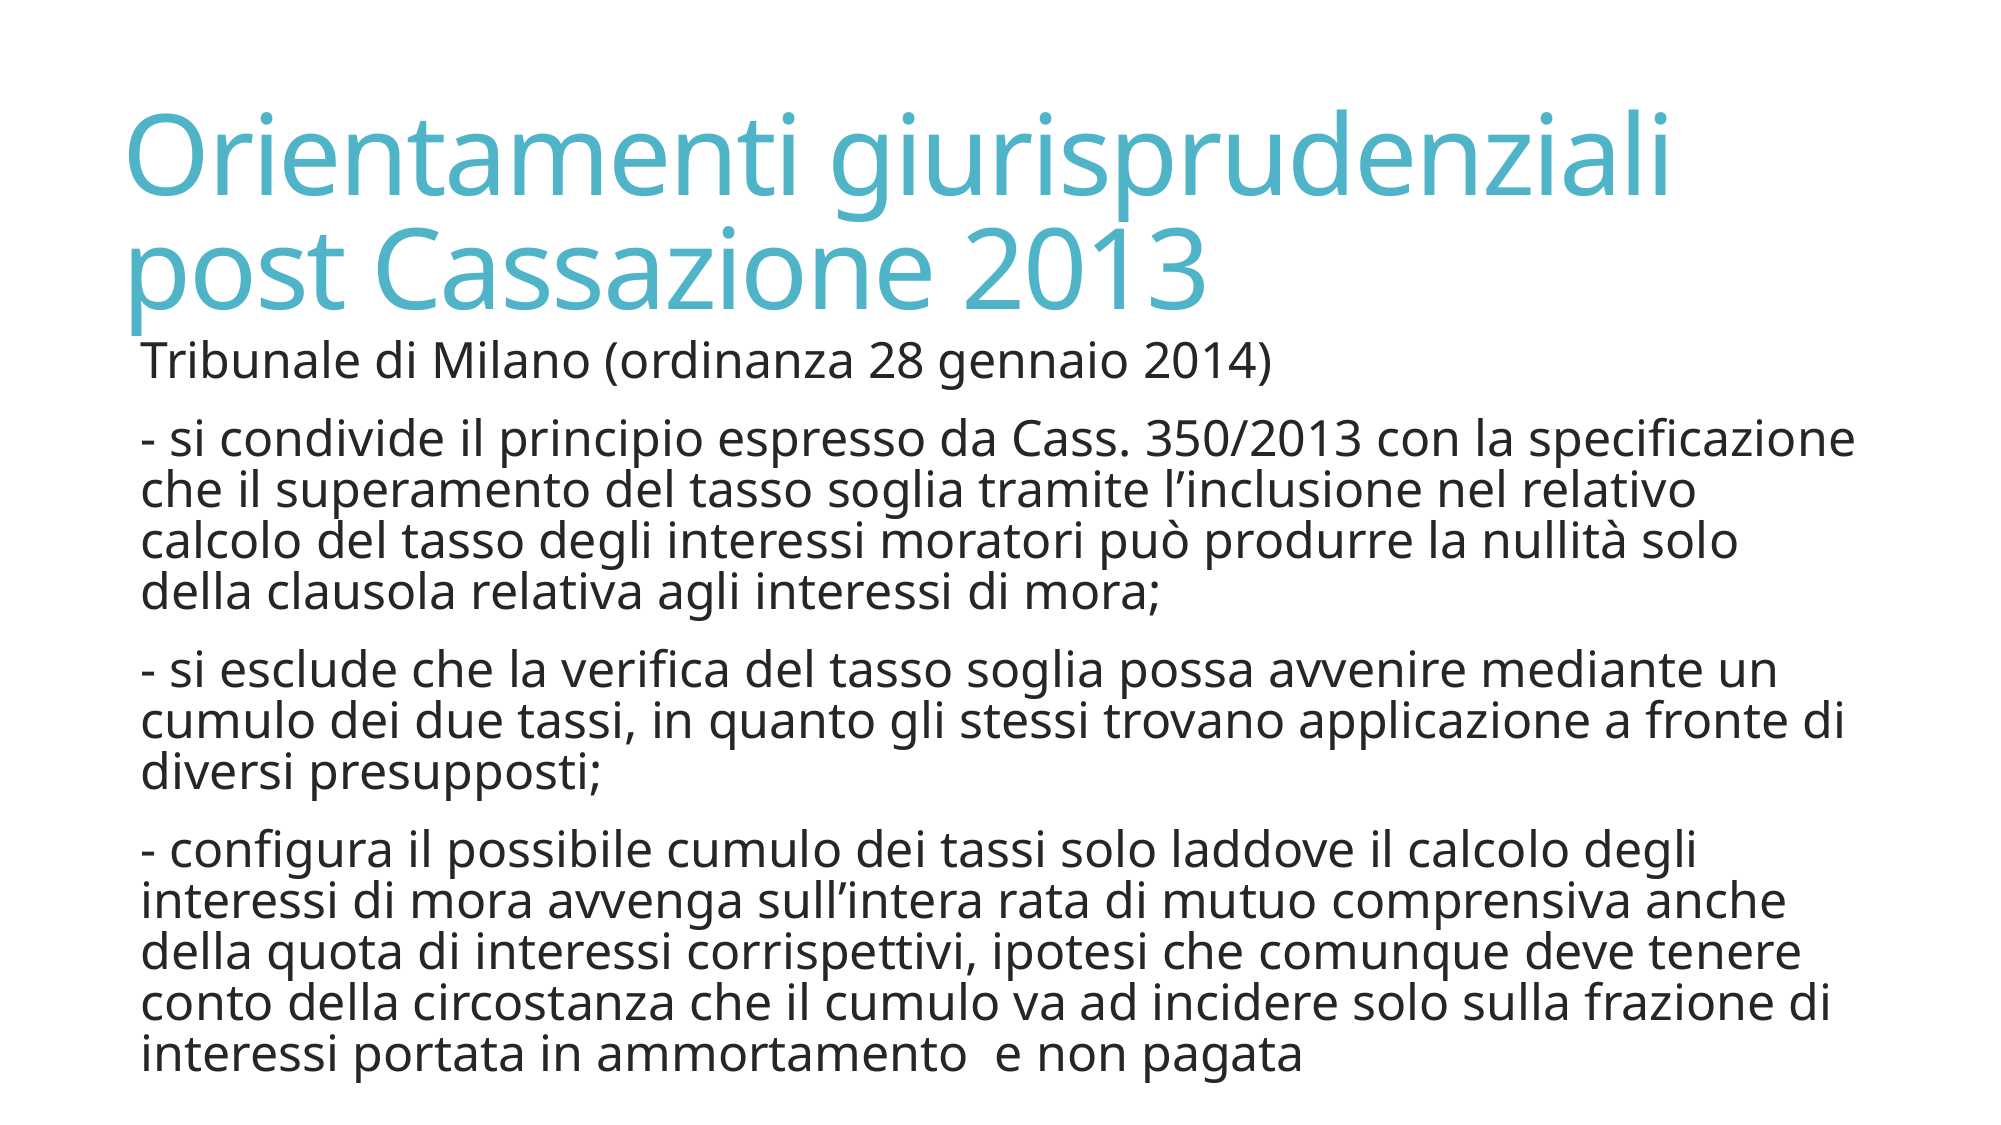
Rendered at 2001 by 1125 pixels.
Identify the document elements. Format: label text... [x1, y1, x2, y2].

title Orientamenti giurisprudenziali post Cassazione 2013 [107, 82, 1875, 354]
list Tribunale di Milano (ordinanza 28 gennaio 2014) - si condivide il principio espresso da Cass. 350/2013 con la specificazione che il superamento del tasso soglia tramite l’inclusione nel relativo calcolo del tasso degli interessi moratori può produrre la nullità solo della clausola relativa agli interessi di mora; - si esclude che la verifica del tasso soglia possa avvenire mediante un cumulo dei due tassi, in quanto gli stessi trovano applicazione a fronte di diversi presupposti; - configura il possibile cumulo dei tassi solo laddove il calcolo degli interessi di mora avvenga sull’intera rata di mutuo comprensiva anche della quota di interessi corrispettivi, ipotesi che comunque deve tenere conto della circostanza che il cumulo va ad incidere solo sulla frazione di interessi portata in ammortamento e non pagata [110, 329, 1876, 949]
